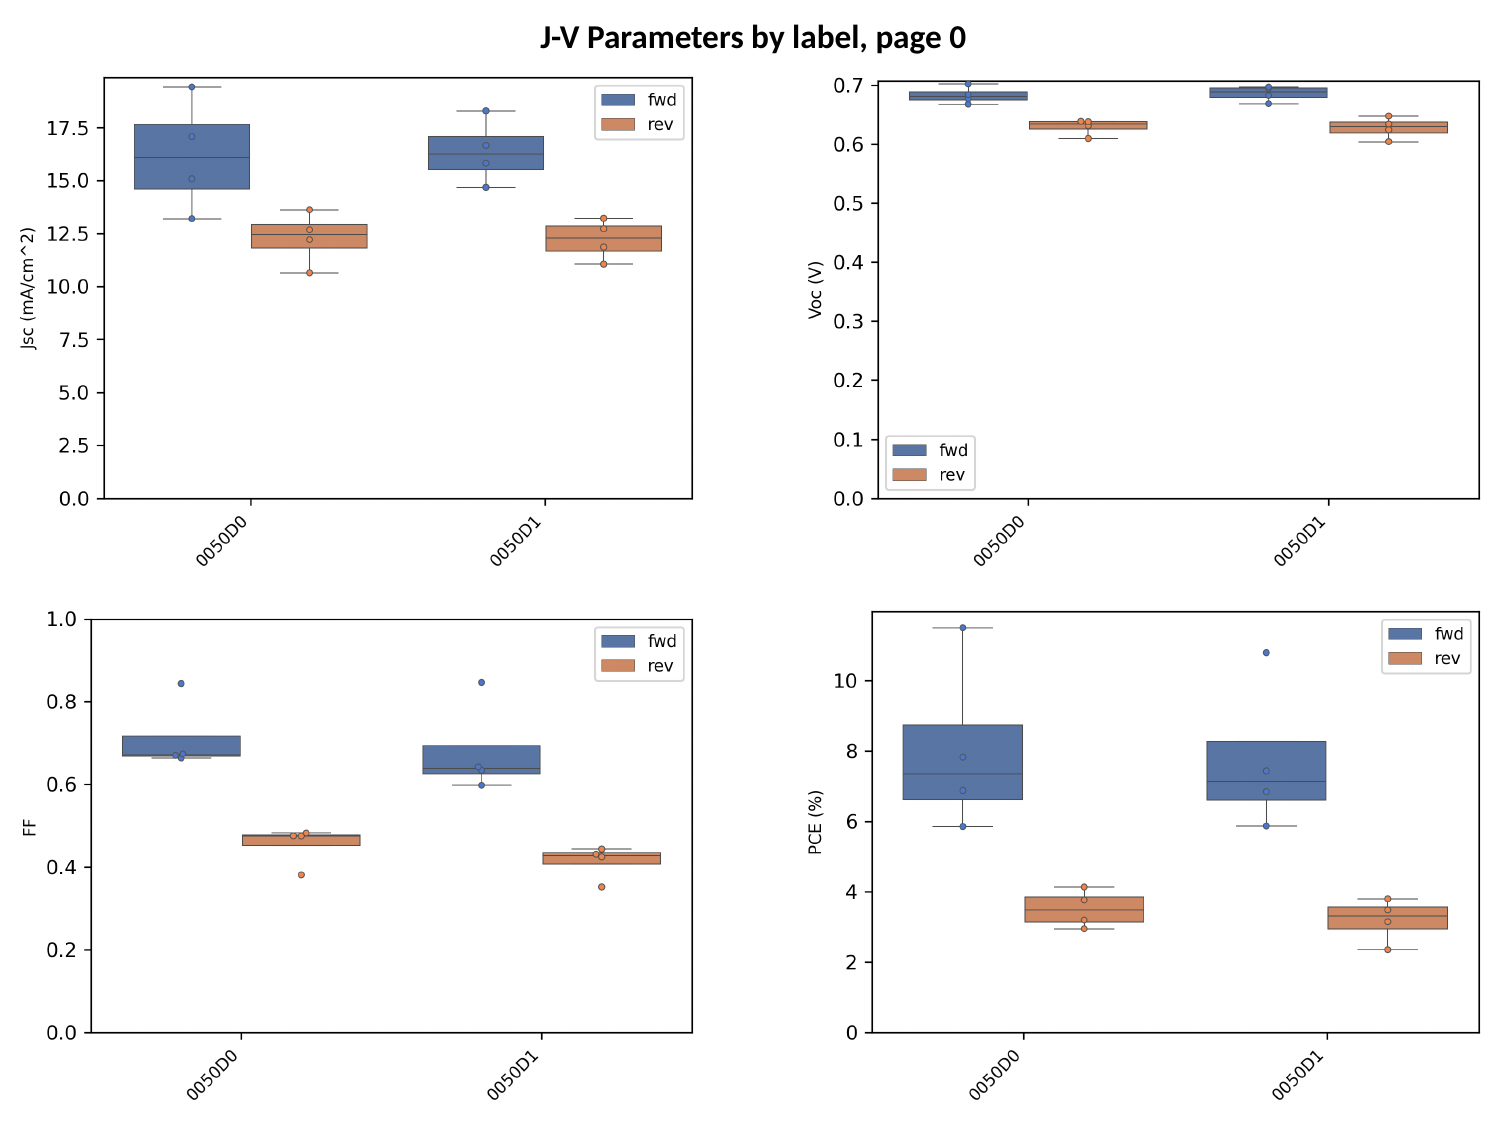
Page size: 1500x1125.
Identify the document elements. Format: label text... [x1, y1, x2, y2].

picture [0, 56, 713, 1125]
picture [787, 56, 1500, 1125]
title J-V Parameters by label, page 0 [0, 0, 1500, 75]
